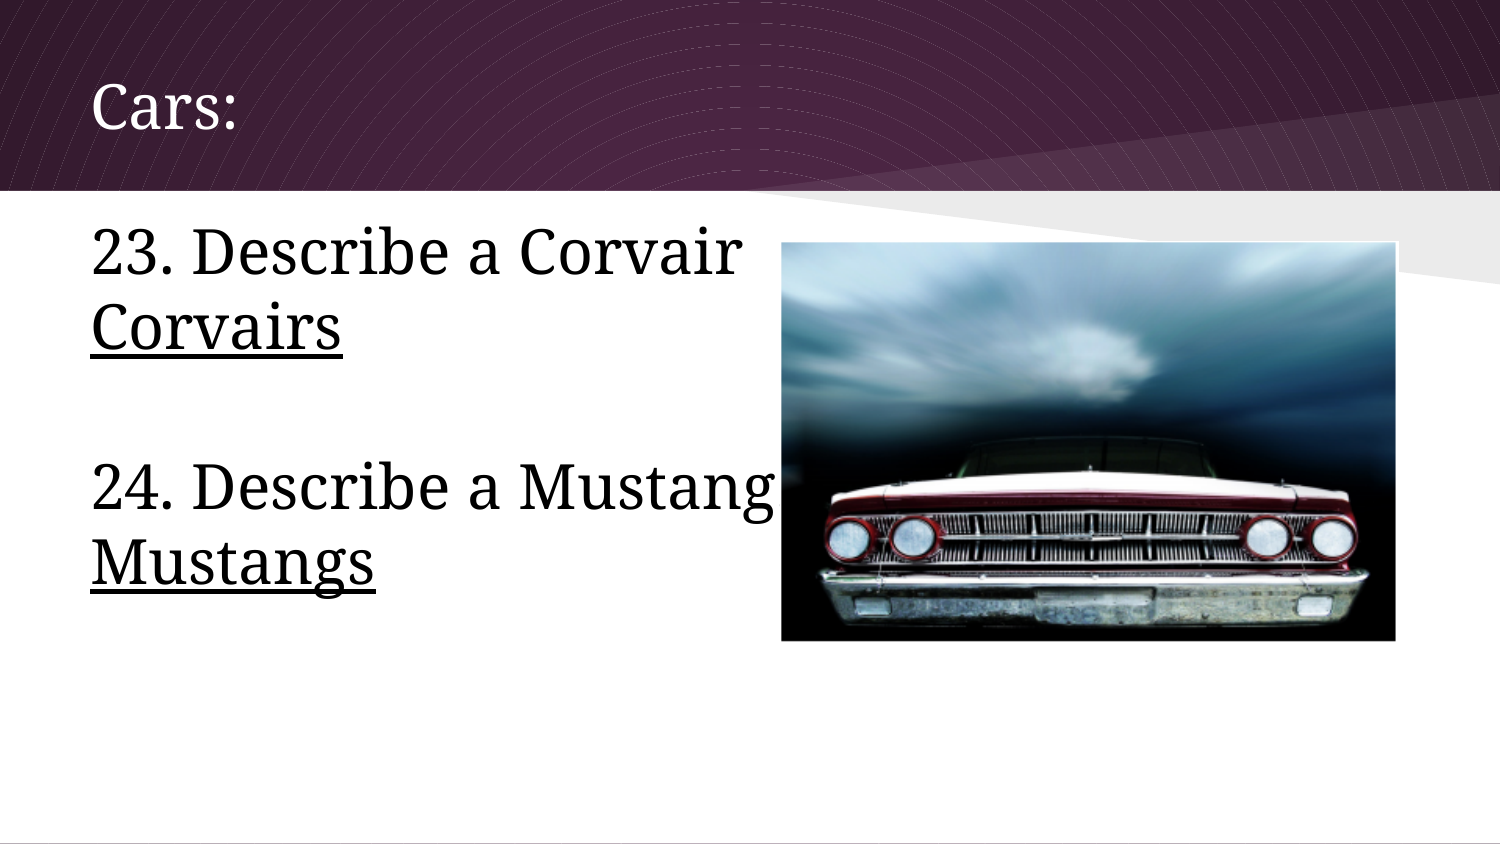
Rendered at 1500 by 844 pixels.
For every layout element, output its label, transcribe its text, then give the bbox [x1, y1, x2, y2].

picture [779, 240, 1400, 643]
list 23. Describe a Corvair Corvairs 24. Describe a Mustang. Mustangs [75, 196, 1425, 772]
title Cars: [75, 18, 1425, 190]
